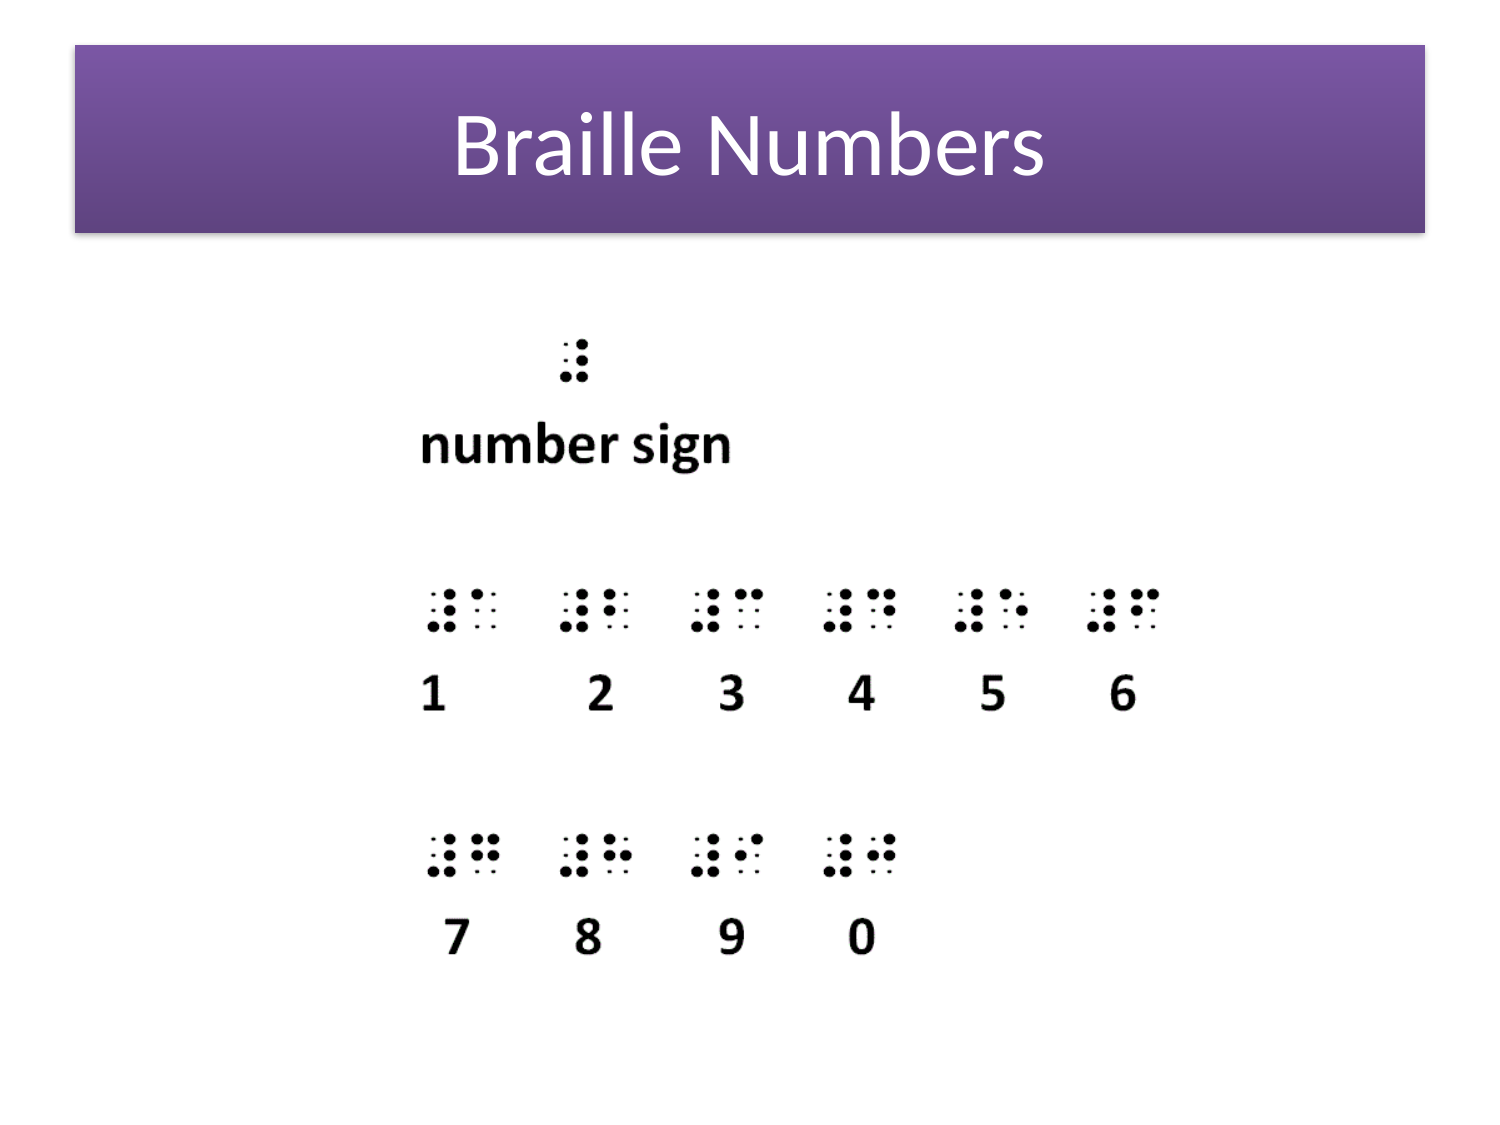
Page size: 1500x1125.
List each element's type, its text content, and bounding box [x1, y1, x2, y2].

title Braille Numbers [75, 45, 1425, 233]
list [348, 262, 1226, 1074]
